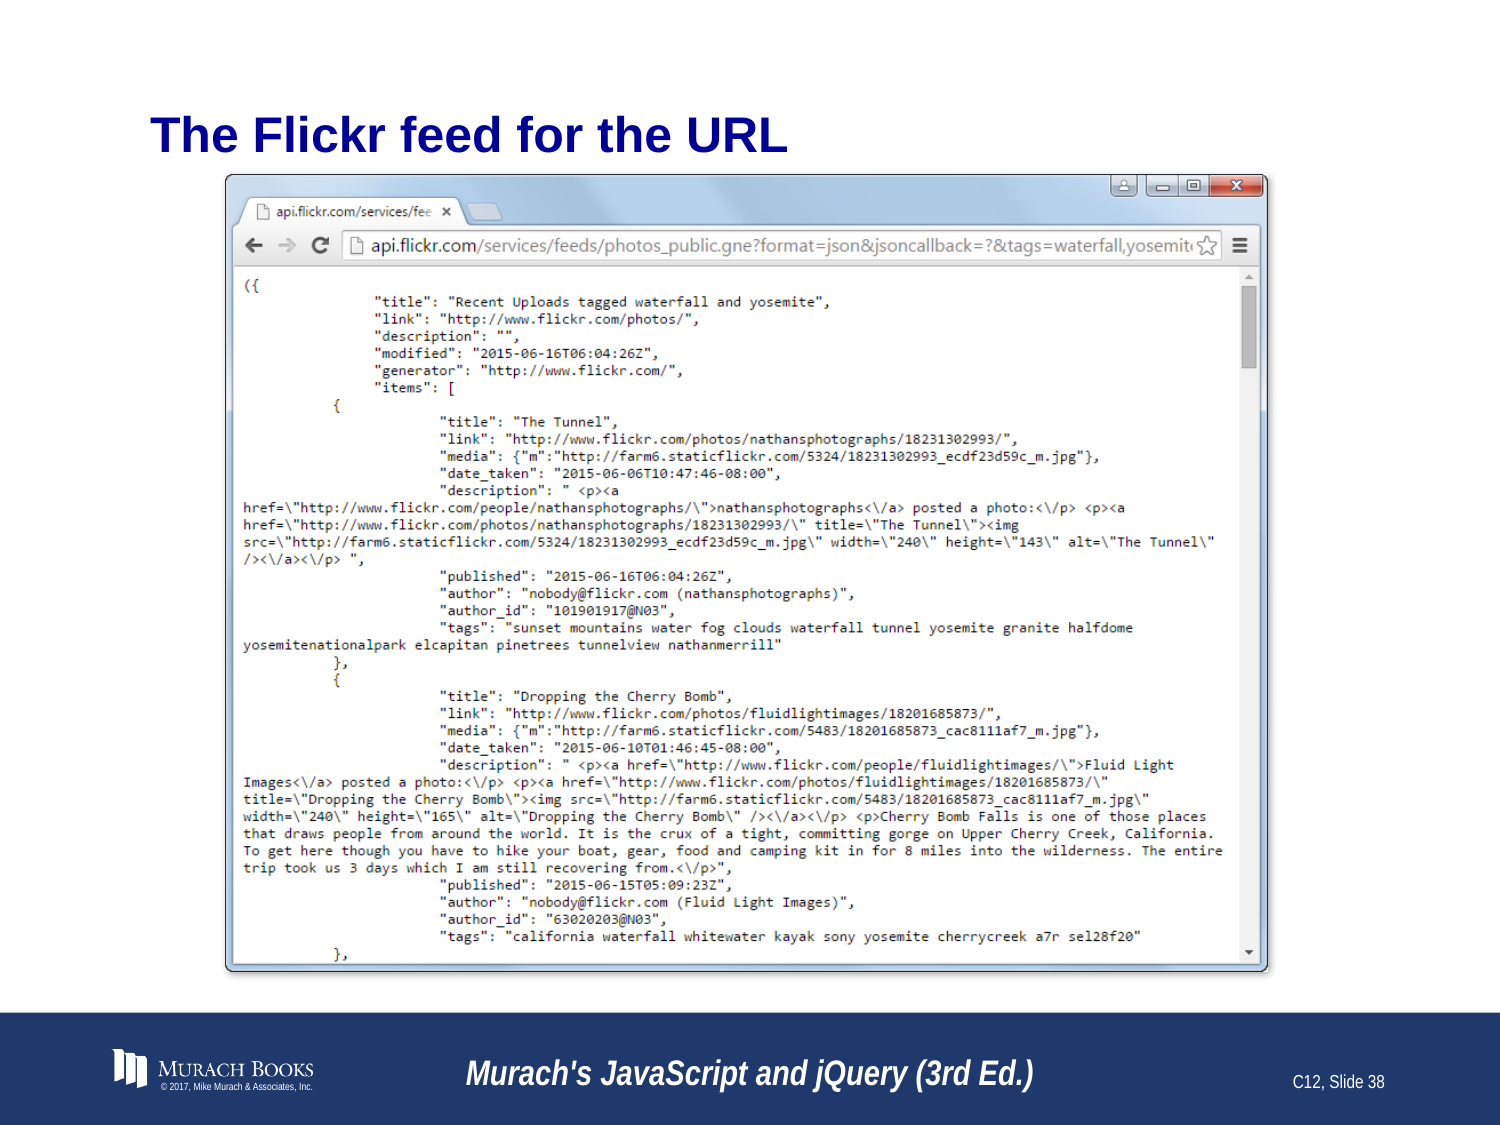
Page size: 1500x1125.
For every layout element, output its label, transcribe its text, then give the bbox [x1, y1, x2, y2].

slide_number Murach's JavaScript and jQuery (3rd Ed.) [463, 1025, 1050, 1100]
picture [224, 174, 1269, 973]
slide_number C12, Slide 38 [1087, 1025, 1400, 1100]
footer © 2017, Mike Murach & Associates, Inc. [12, 1025, 463, 1100]
title The Flickr feed for the URL [150, 102, 1350, 164]
